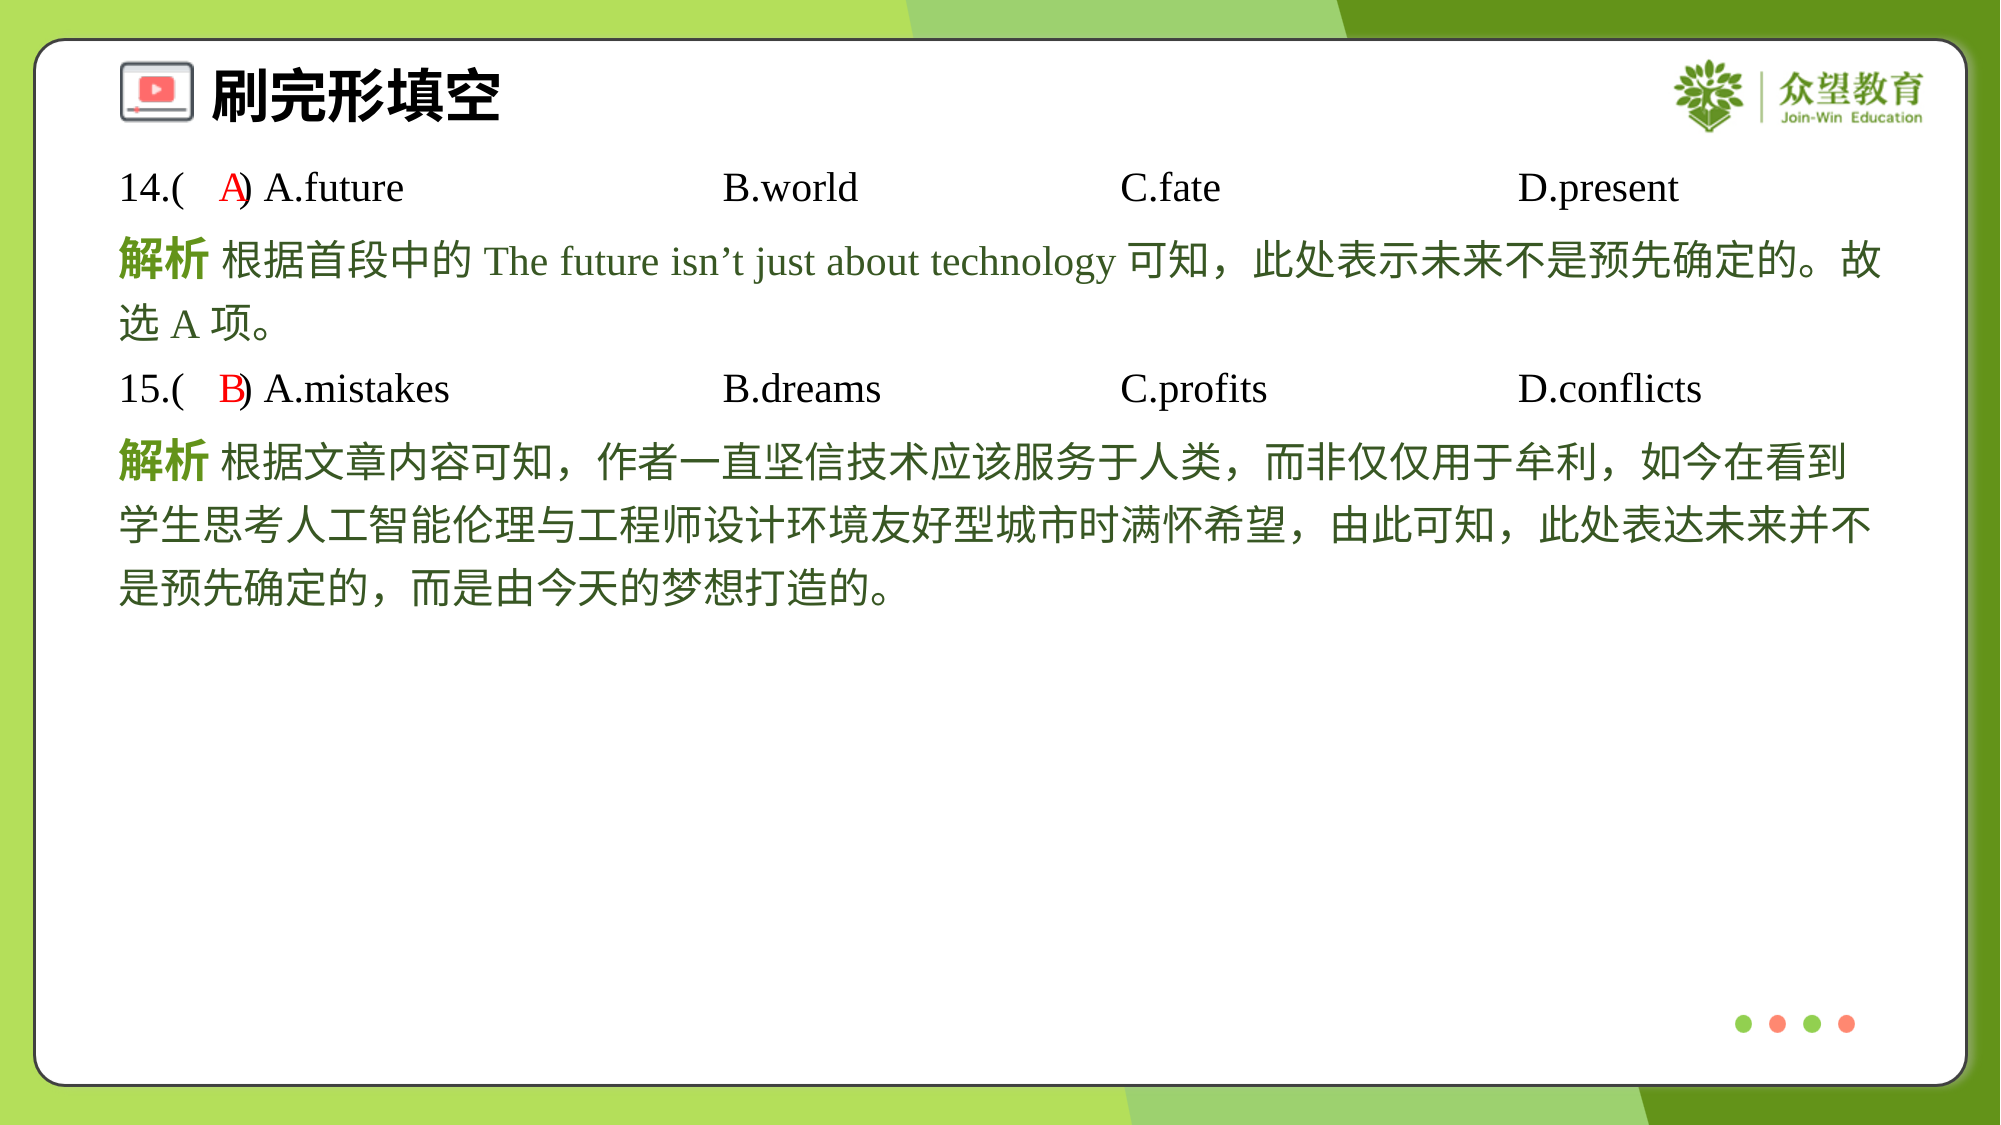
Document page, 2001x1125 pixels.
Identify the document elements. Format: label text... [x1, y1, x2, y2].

text_box 14.( ) A.future B.world C.fate D.present [254, 146, 1883, 204]
text_box A [213, 146, 254, 205]
text_box 14.( ) A.future B.world C.fate D.present [118, 146, 213, 204]
text_box 15.( ) A.mistakes B.dreams C.profits D.conflicts [252, 348, 1883, 406]
text_box 解析 根据首段中的The future isn’t just about technology可知，此处表示未来不是预先确定的。故选A项。 [118, 215, 1883, 343]
picture [0, 0, 2000, 1125]
text_box B [213, 348, 252, 406]
text_box 15.( ) A.mistakes B.dreams C.profits D.conflicts [118, 348, 213, 406]
text_box 解析 根据文章内容可知，作者一直坚信技术应该服务于人类，而非仅仅用于牟利，如今在看到学生思考人工智能伦理与工程师设计环境友好型城市时满怀希望，由此可知，此处表达未来并不是预先确定的，而是由今天的梦想打造的。 [118, 417, 1883, 607]
